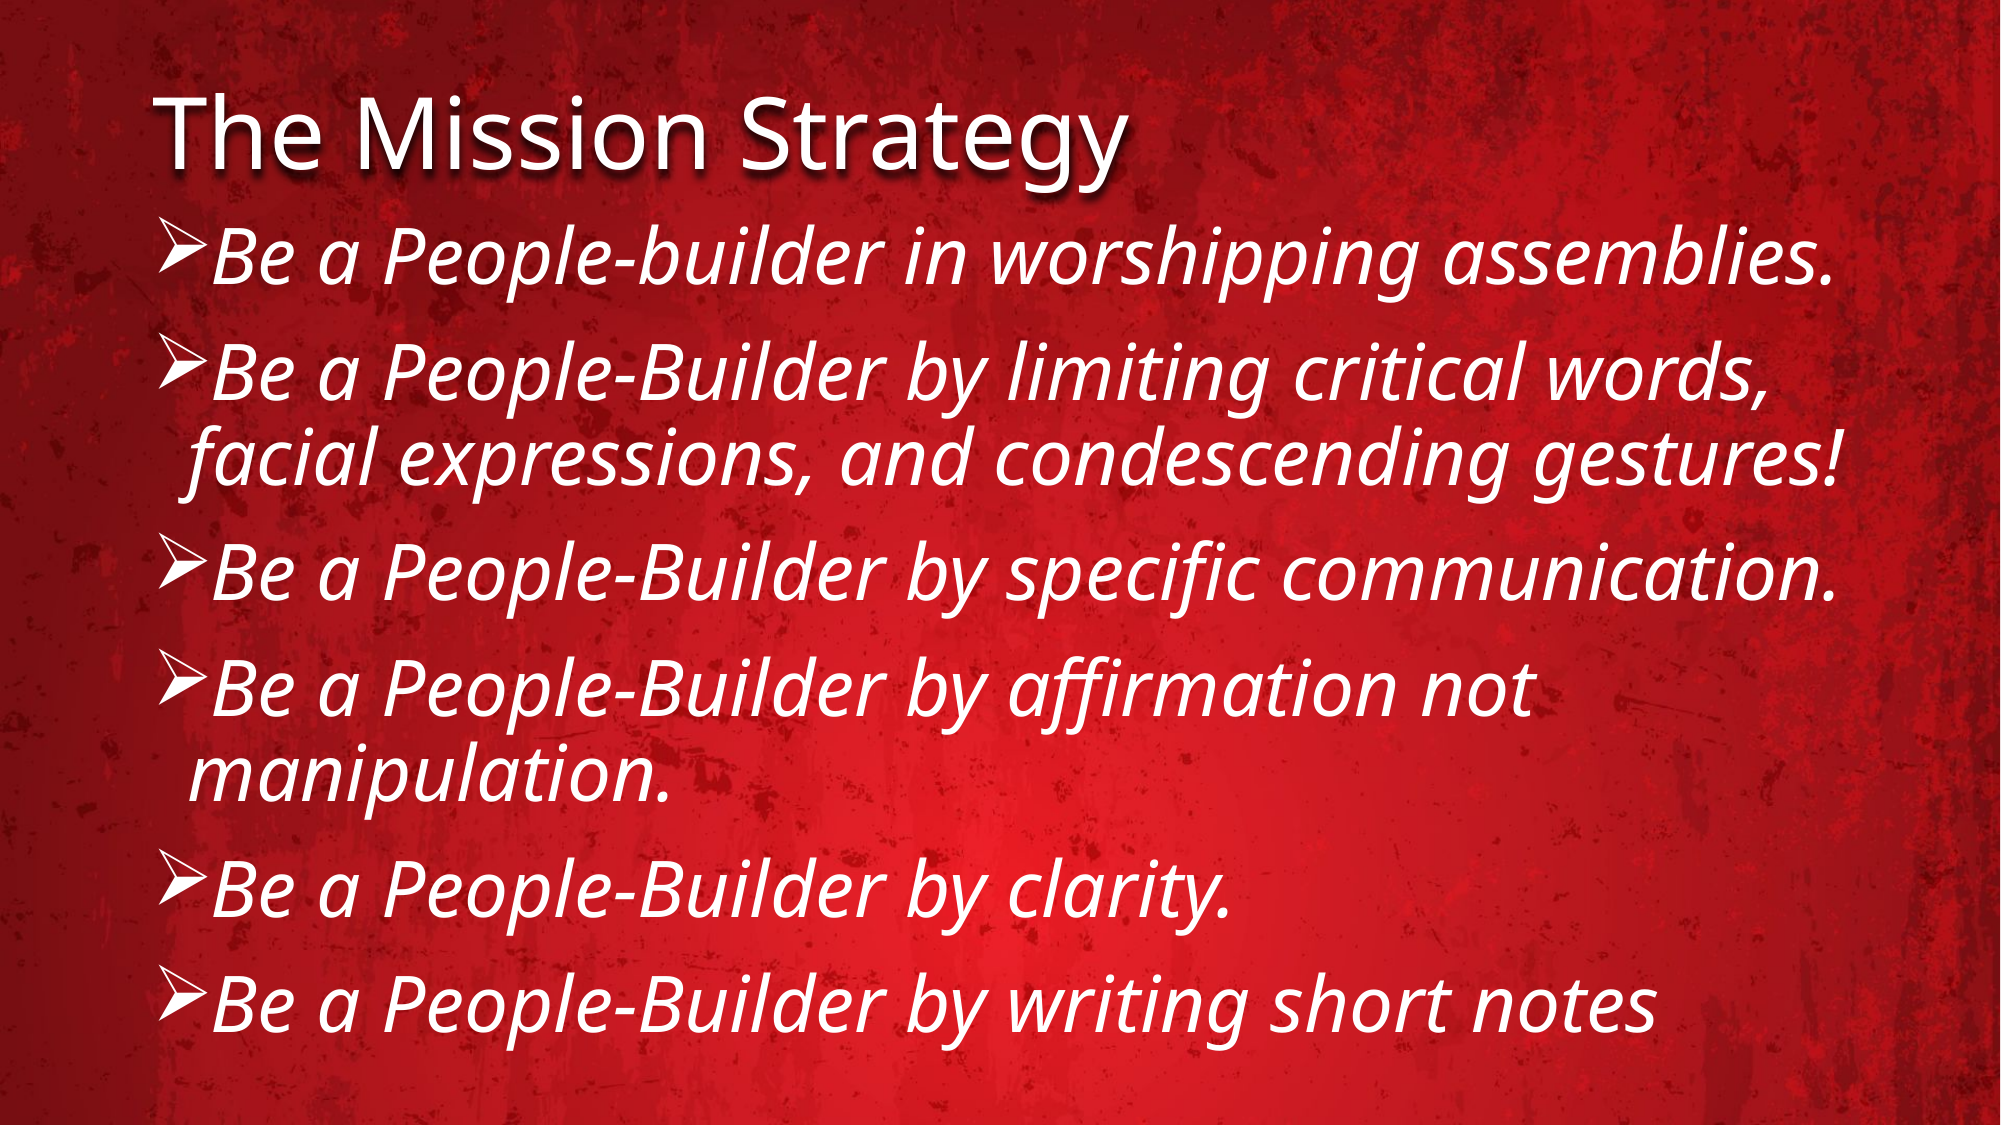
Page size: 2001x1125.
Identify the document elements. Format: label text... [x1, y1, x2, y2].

list Be a People-builder in worshipping assemblies. Be a People-Builder by limiting critical words, facial expressions, and condescending gestures! Be a People-Builder by specific communication. Be a People-Builder by affirmation not manipulation. Be a People-Builder by clarity. Be a People-Builder by writing short notes [137, 175, 1863, 1092]
title The Mission Strategy [137, 22, 1863, 175]
picture [0, 0, 2001, 1125]
